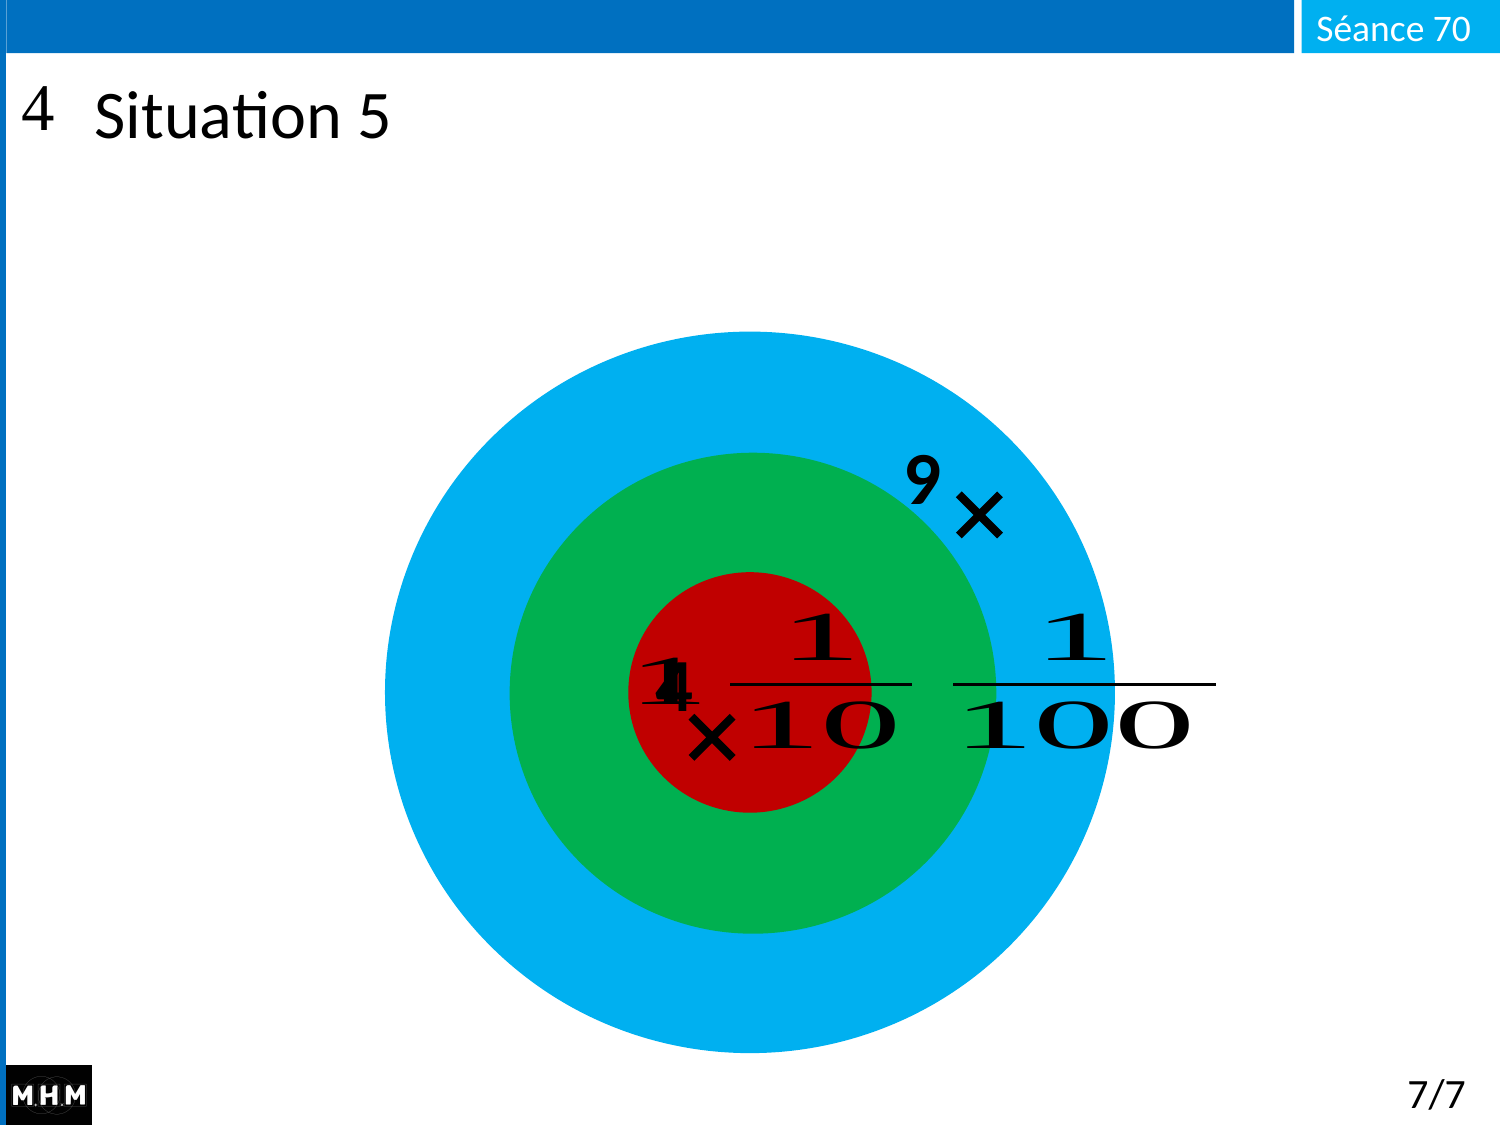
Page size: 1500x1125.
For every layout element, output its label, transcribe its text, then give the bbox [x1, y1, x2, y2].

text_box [384, 331, 1219, 1054]
title Situation 5 [79, 71, 1374, 161]
picture [6, 1065, 92, 1125]
list 7/7 [1373, 1064, 1500, 1125]
